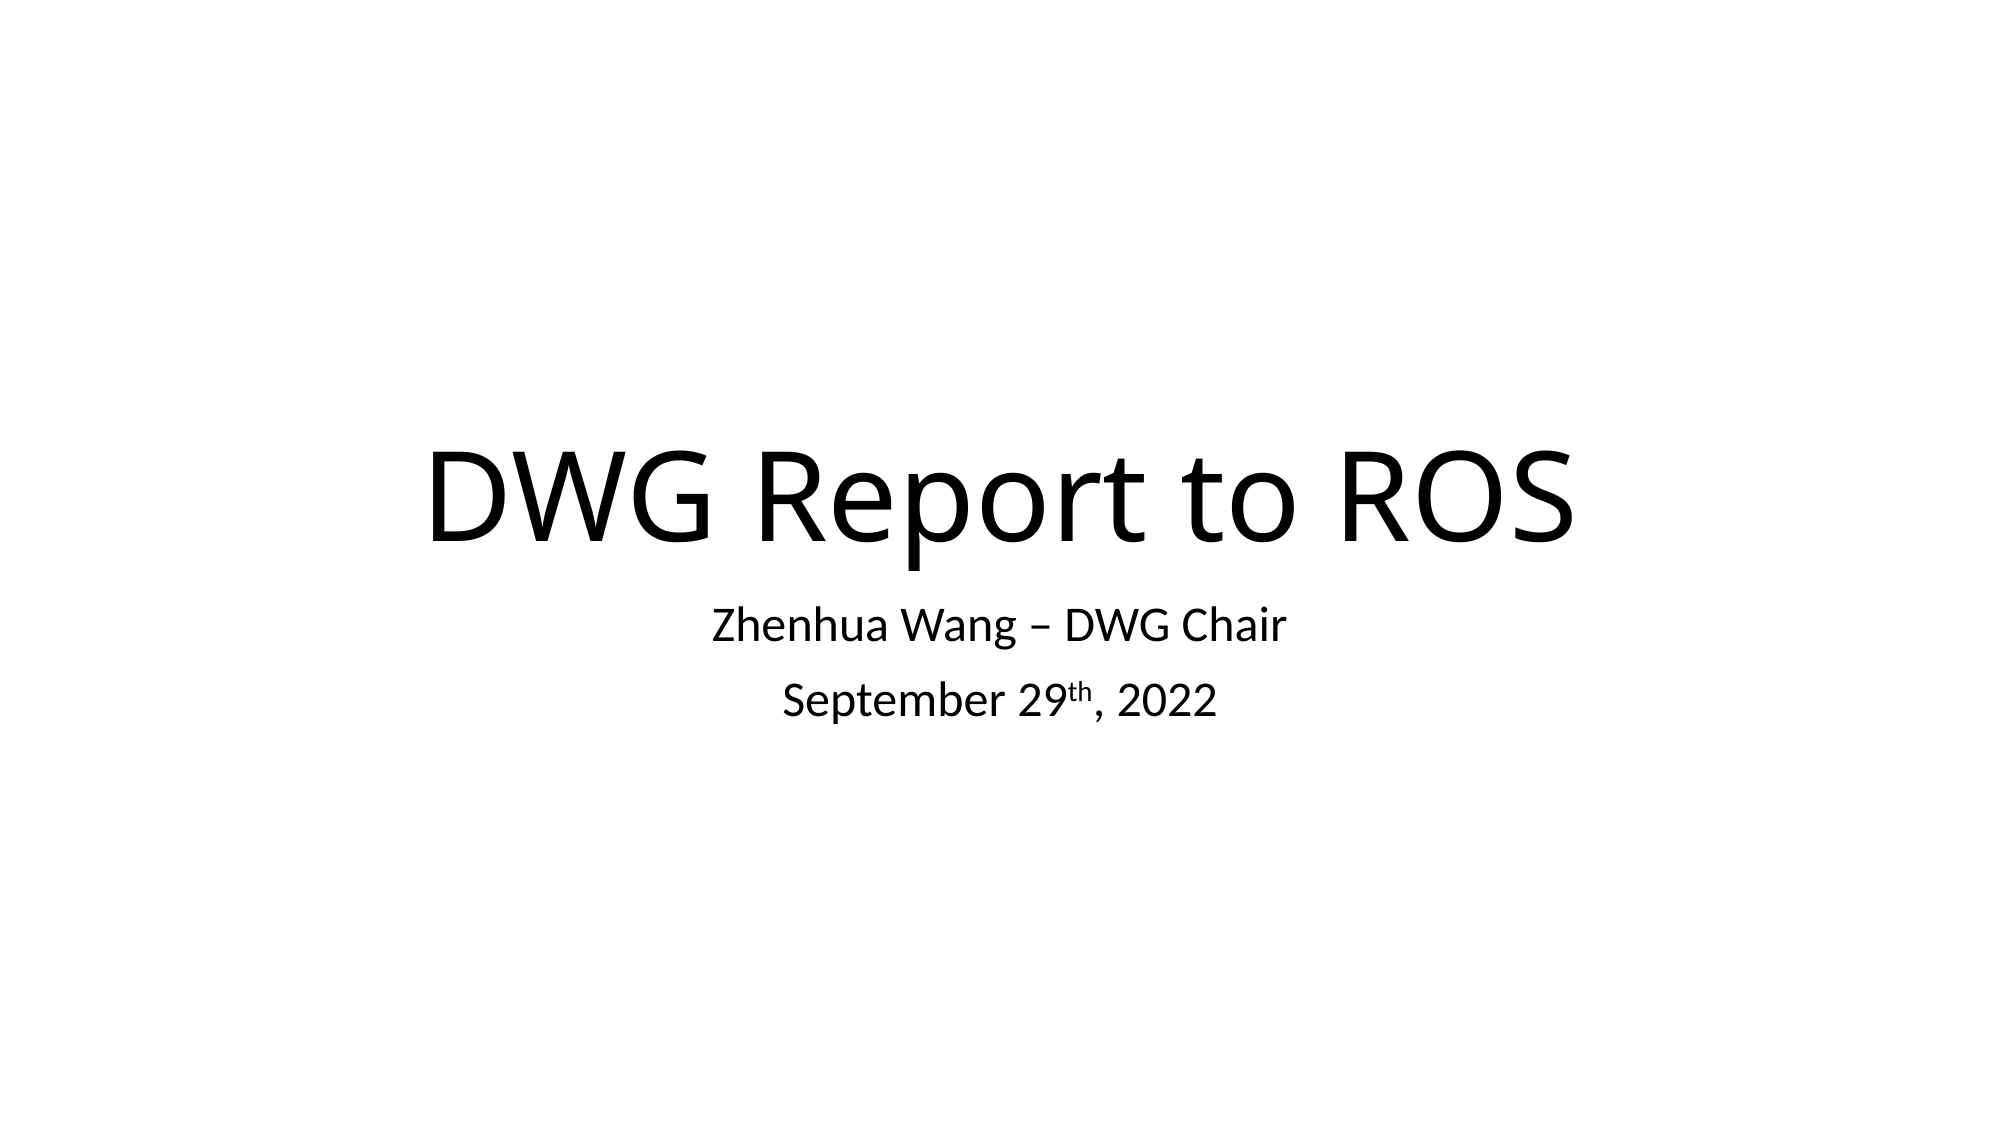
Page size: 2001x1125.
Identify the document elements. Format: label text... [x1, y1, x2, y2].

title DWG Report to ROS [249, 184, 1750, 576]
subtitle Zhenhua Wang – DWG Chair September 29th, 2022 [249, 590, 1750, 863]
